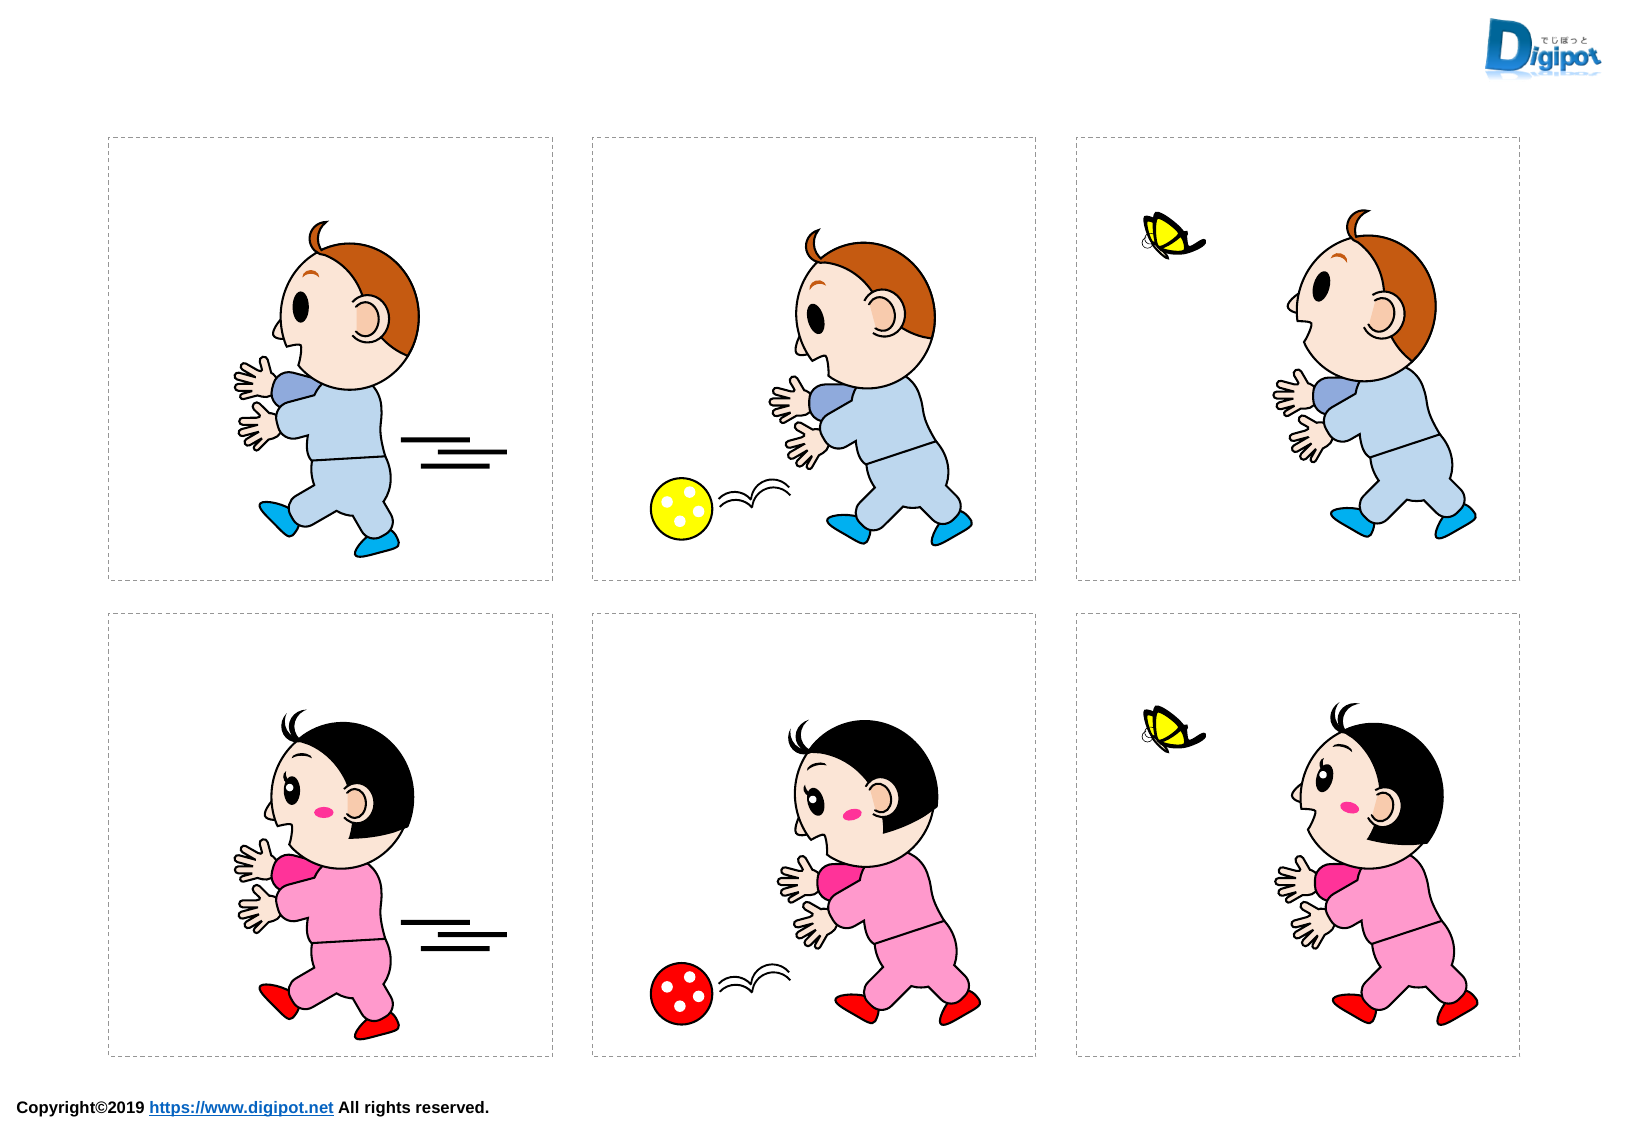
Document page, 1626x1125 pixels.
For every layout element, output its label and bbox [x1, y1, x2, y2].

text_box [1141, 707, 1477, 1018]
text_box [650, 230, 972, 540]
text_box [235, 230, 507, 538]
picture [1485, 18, 1602, 82]
text_box [650, 720, 980, 1025]
text_box [1141, 213, 1476, 532]
text_box [234, 709, 508, 1036]
